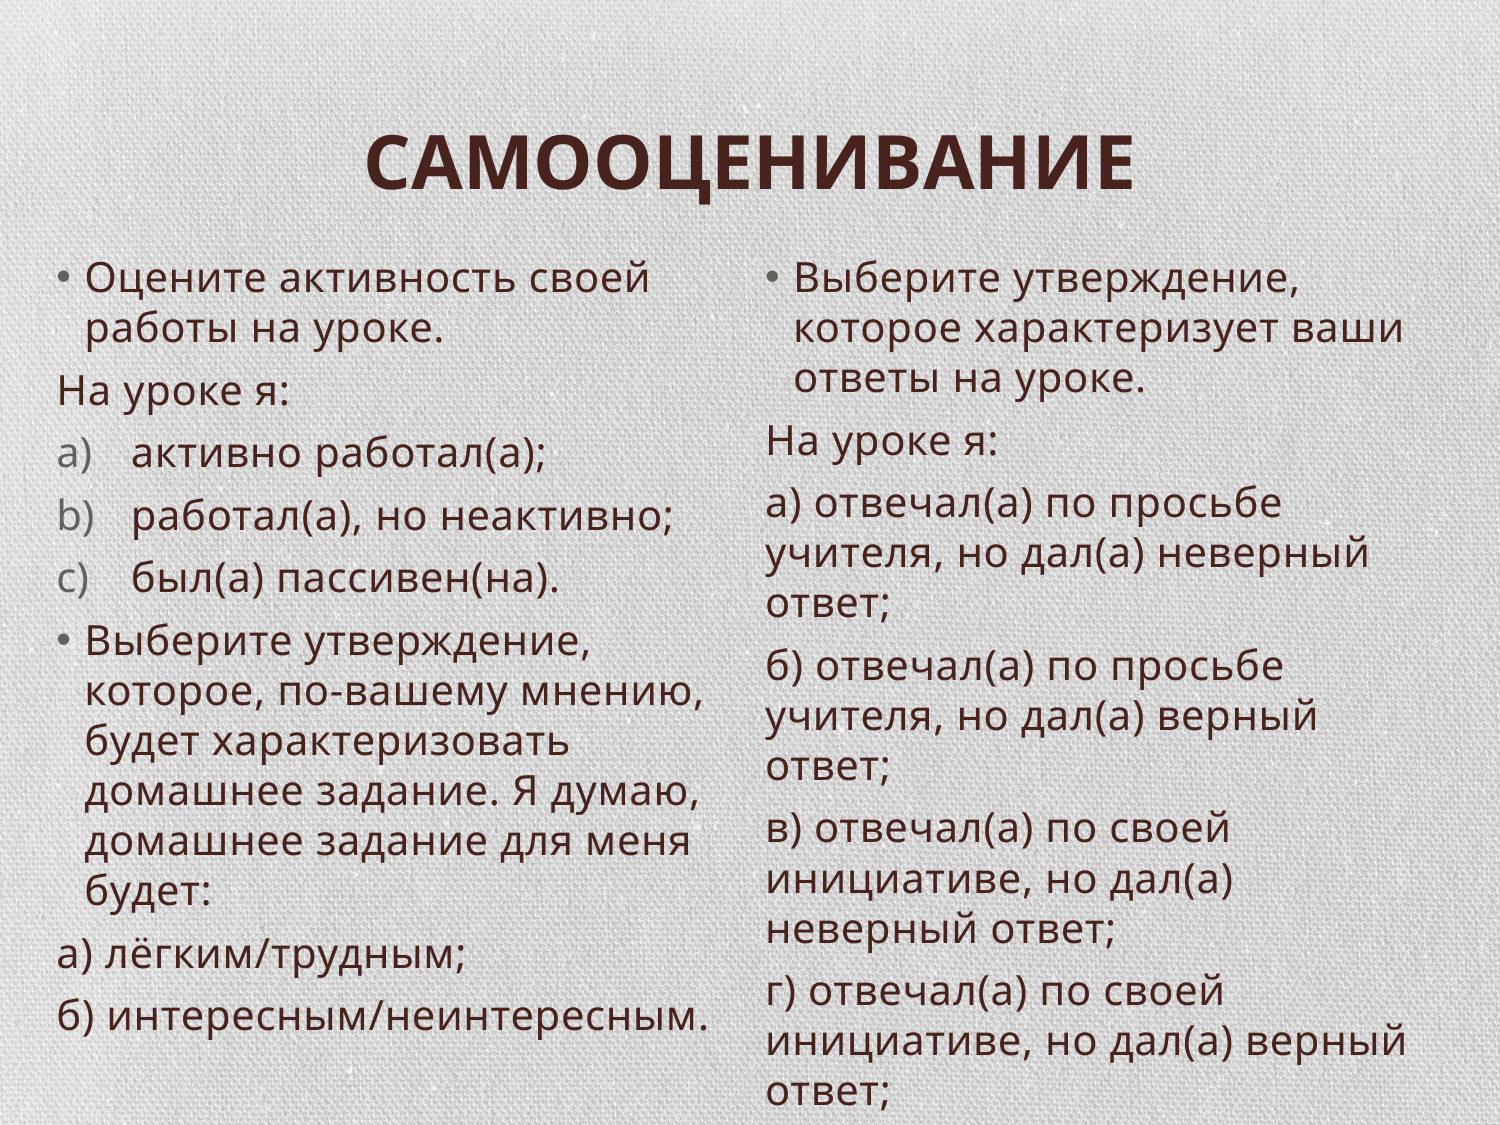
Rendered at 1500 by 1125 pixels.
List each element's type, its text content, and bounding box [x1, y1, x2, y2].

list Выберите утверждение, которое характеризует ваши ответы на уроке. На уроке я: а) отвечал(а) по просьбе учителя, но дал(а) неверный ответ; б) отвечал(а) по просьбе учителя, но дал(а) верный ответ; в) отвечал(а) по своей инициативе, но дал(а) неверный ответ; г) отвечал(а) по своей инициативе, но дал(а) верный ответ; д) не отвечал(а). [750, 243, 1448, 1054]
title САМООЦЕНИВАНИЕ [45, 37, 1455, 213]
list Оцените активность своей работы на уроке. На уроке я: активно работал(а); работал(а), но неактивно; был(а) пассивен(на). Выберите утверждение, которое, по-вашему мнению, будет характеризовать домашнее задание. Я думаю, домашнее задание для меня будет: а) лёгким/трудным; б) интересным/неинтересным. [41, 243, 739, 1054]
